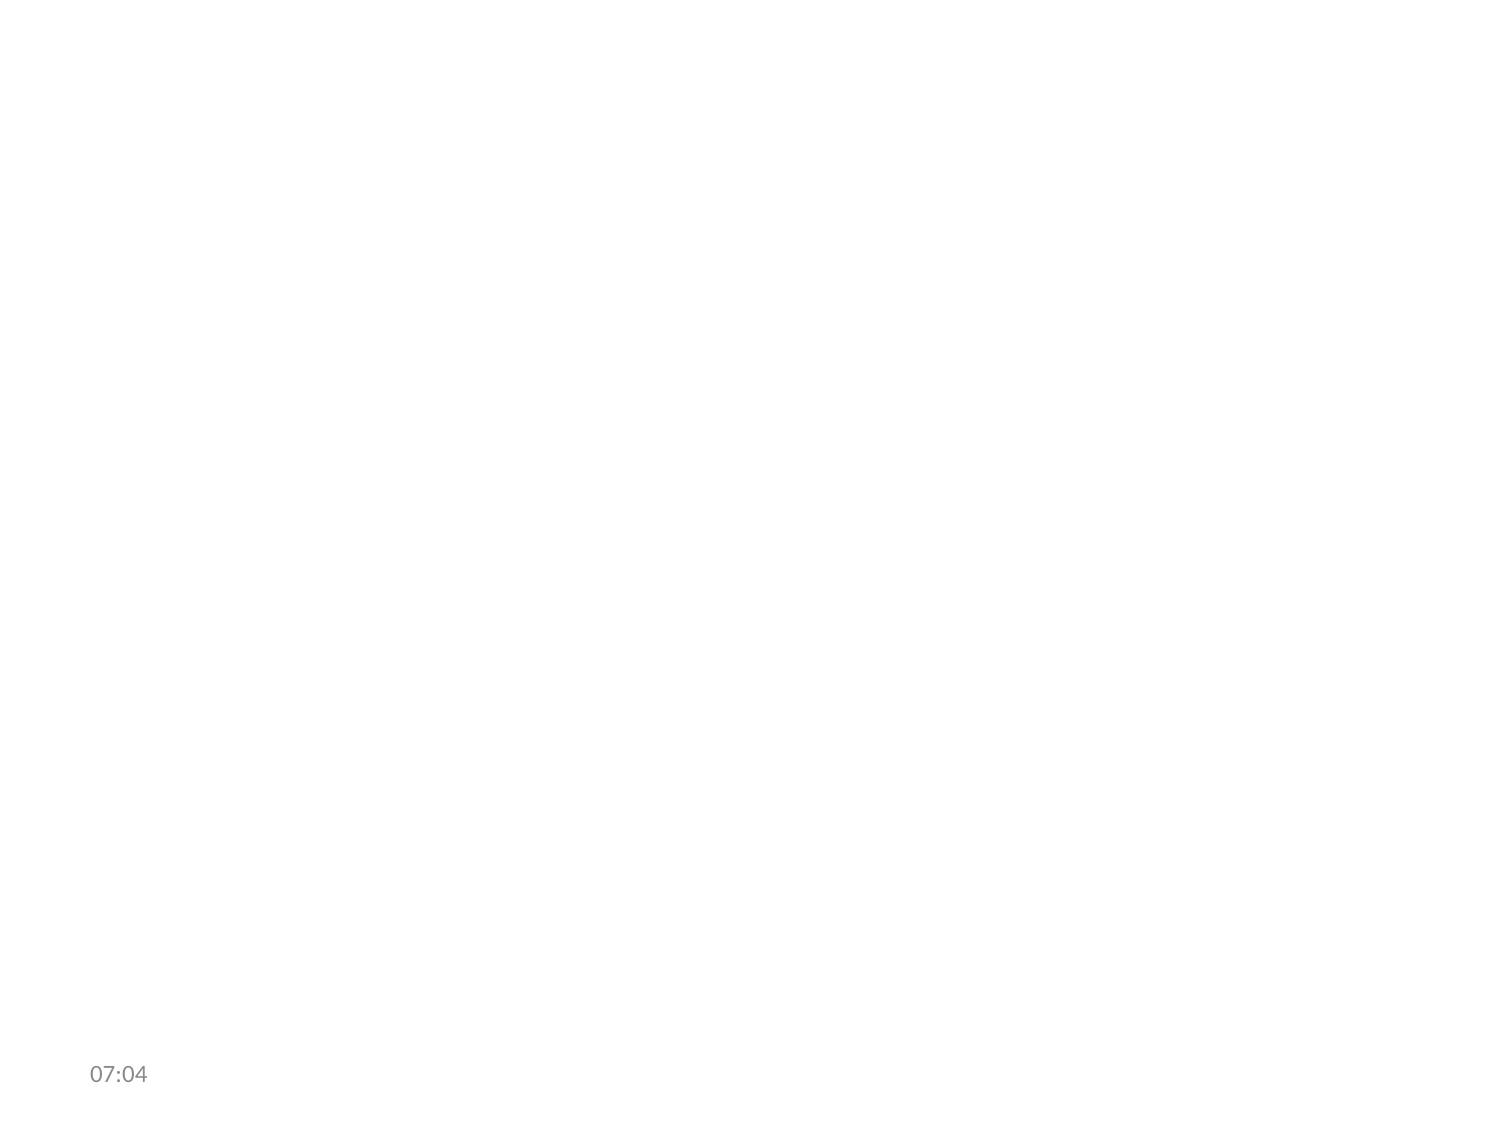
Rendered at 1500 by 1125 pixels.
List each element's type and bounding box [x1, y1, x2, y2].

slide_number [75, 1042, 425, 1103]
